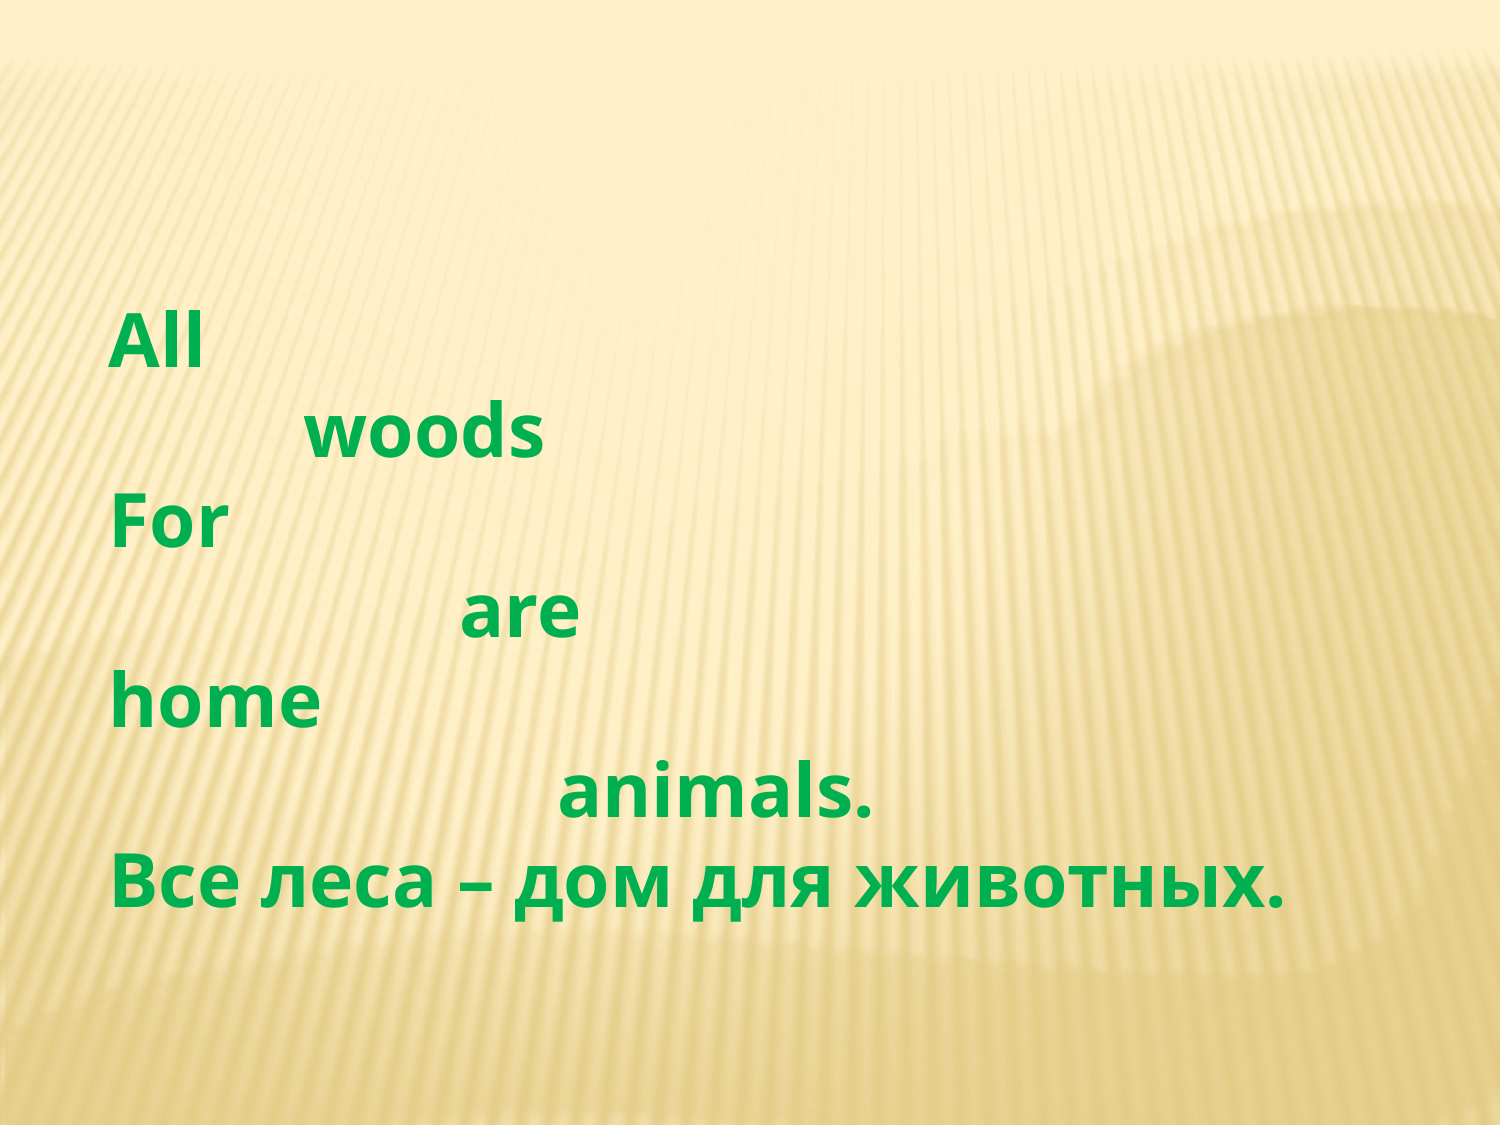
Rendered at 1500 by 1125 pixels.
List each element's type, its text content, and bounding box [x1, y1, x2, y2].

text_box All woods For are home animals. Все леса – дом для животных. [93, 105, 1454, 931]
